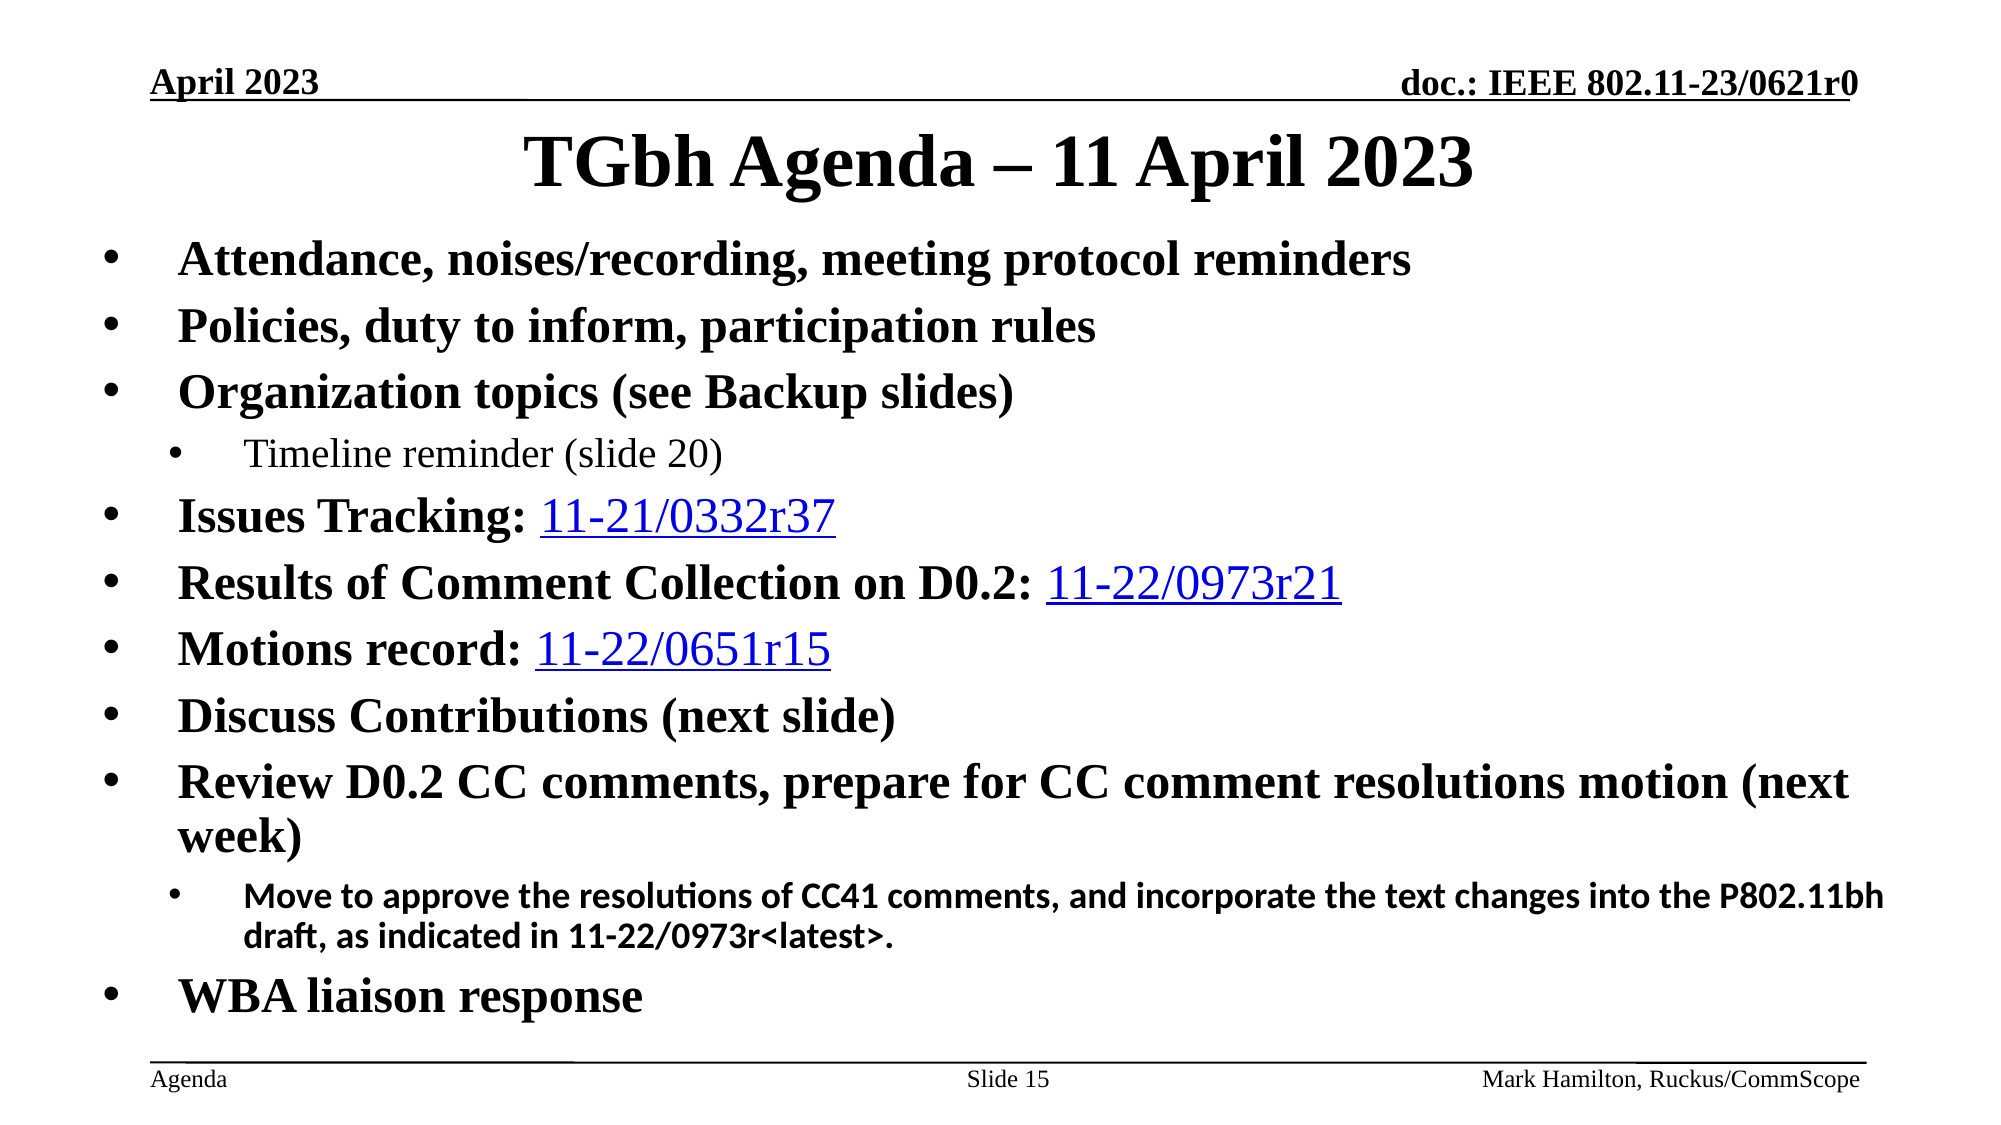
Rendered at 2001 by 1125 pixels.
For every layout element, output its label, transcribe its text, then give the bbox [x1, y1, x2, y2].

list Attendance, noises/recording, meeting protocol reminders Policies, duty to inform, participation rules Organization topics (see Backup slides) Timeline reminder (slide 20) Issues Tracking: 11-21/0332r37 Results of Comment Collection on D0.2: 11-22/0973r21 Motions record: 11-22/0651r15 Discuss Contributions (next slide) Review D0.2 CC comments, prepare for CC comment resolutions motion (next week) Move to approve the resolutions of CC41 comments, and incorporate the text changes into the P802.11bh draft, as indicated in 11-22/0973r<latest>. WBA liaison response [87, 224, 1926, 1063]
title TGbh Agenda – 11 April 2023 [149, 112, 1850, 201]
slide_number Slide 15 [950, 1061, 1067, 1123]
